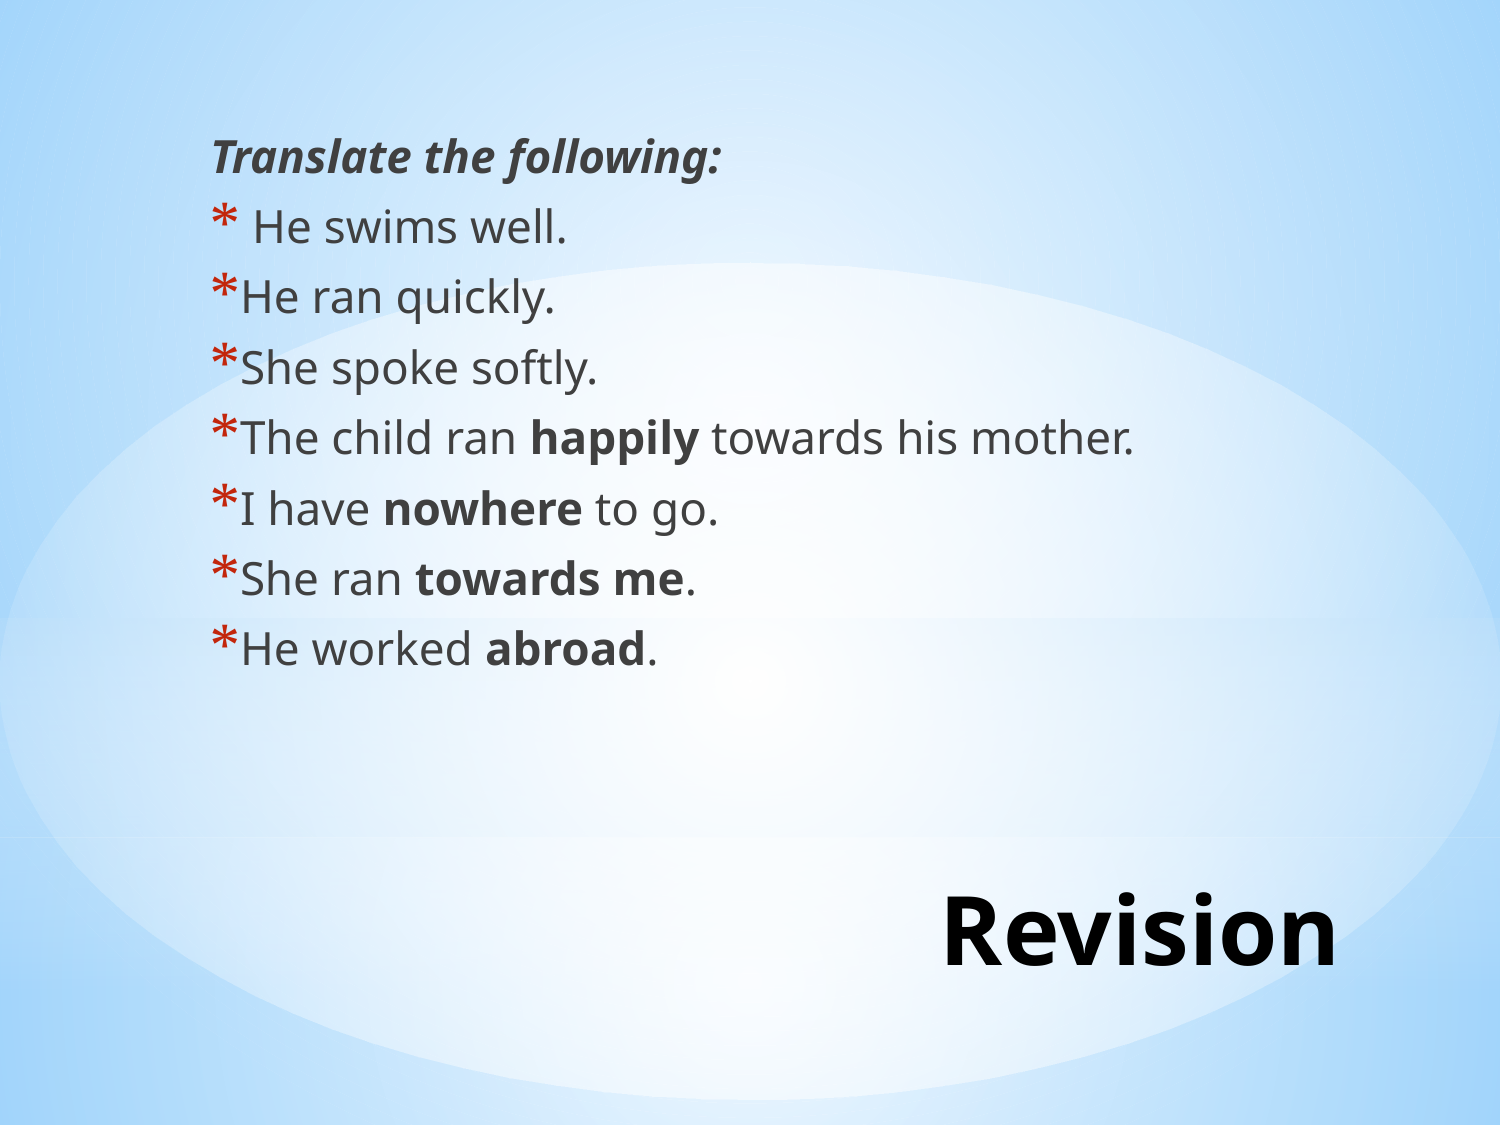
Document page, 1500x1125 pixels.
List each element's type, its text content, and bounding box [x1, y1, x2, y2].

list Translate the following: He swims well. He ran quickly. She spoke softly. The child ran happily towards his mother. I have nowhere to go. She ran towards me. He worked abroad. [187, 120, 1238, 800]
title Revision [312, 862, 1381, 1050]
